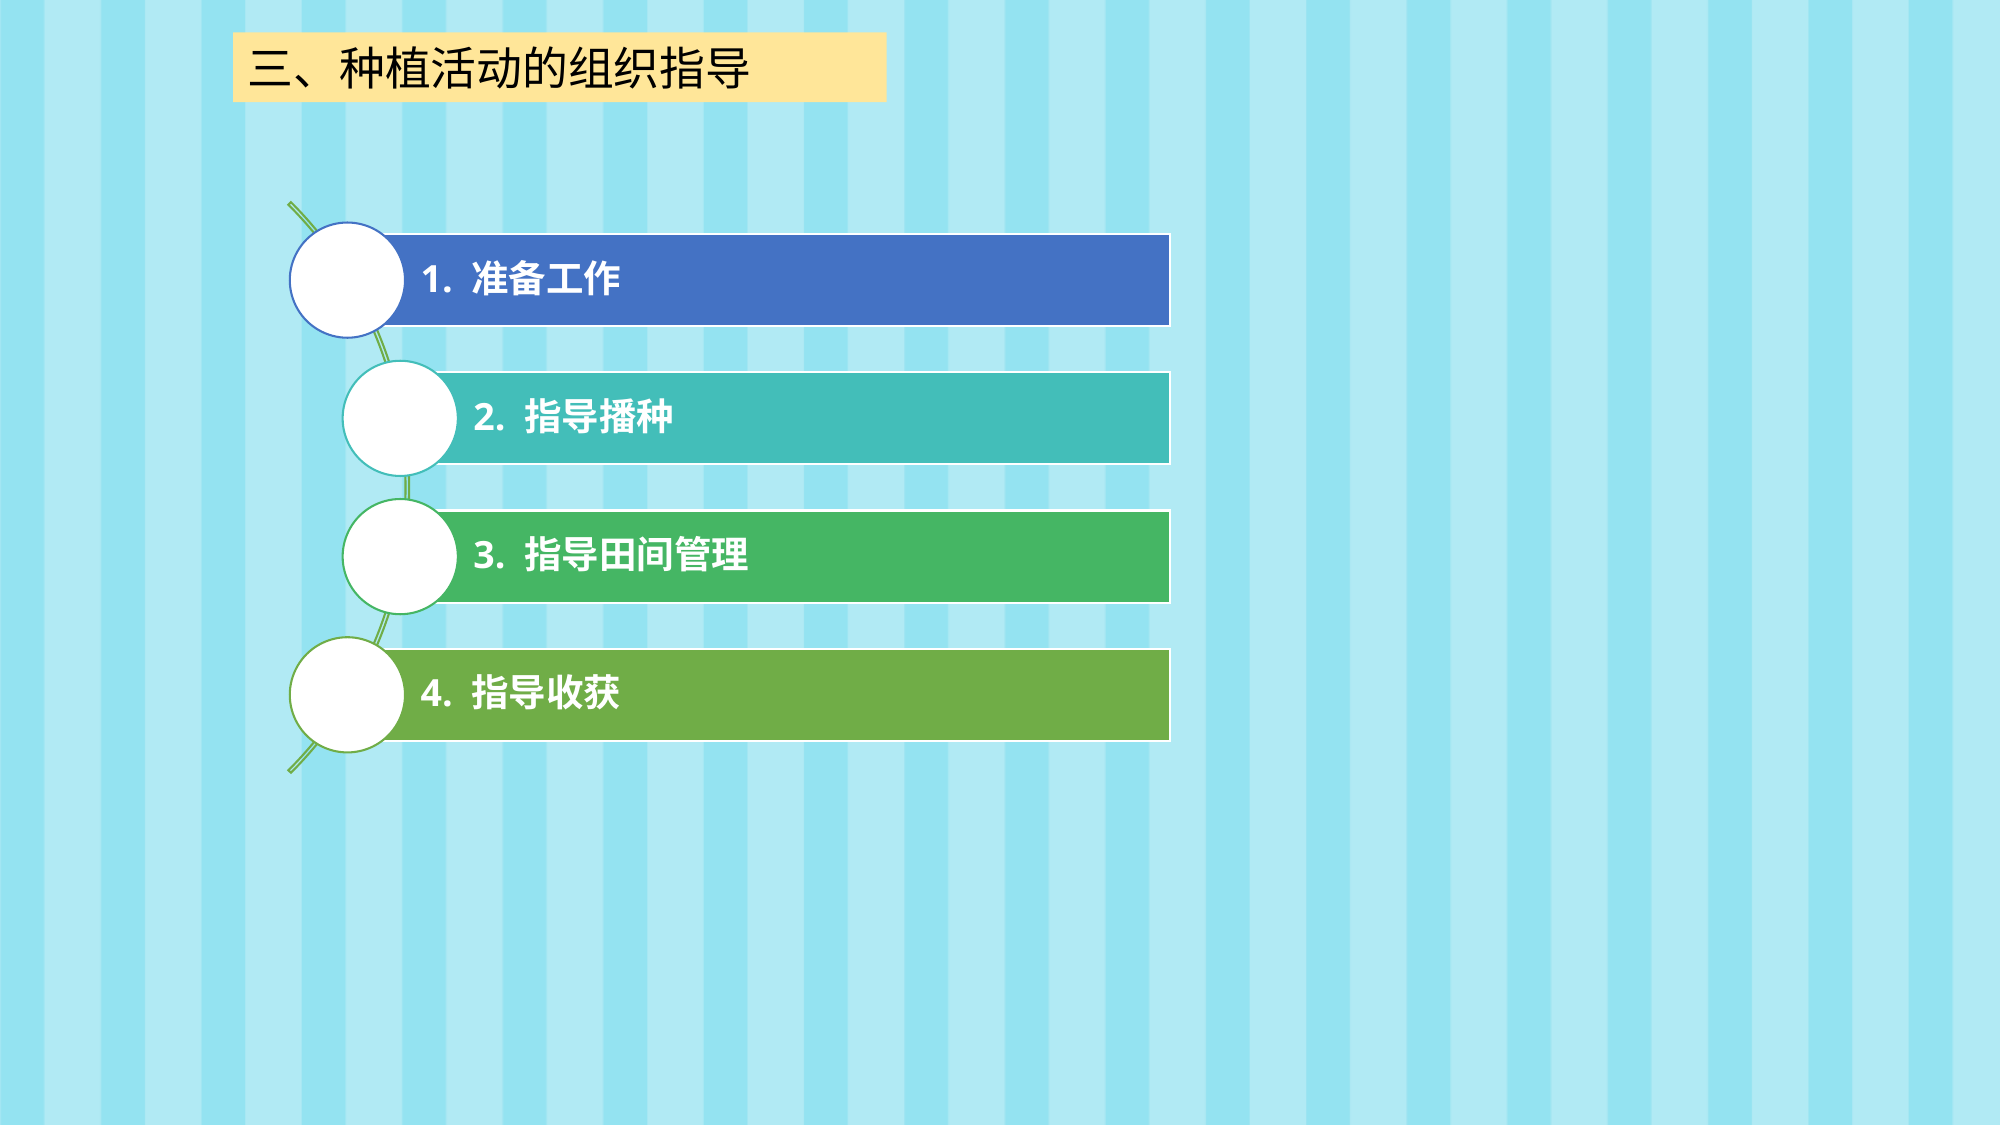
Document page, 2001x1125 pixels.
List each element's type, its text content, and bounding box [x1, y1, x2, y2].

text_box 三、种植活动的组织指导 [233, 32, 887, 103]
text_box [279, 187, 1178, 787]
picture [0, 0, 2000, 1125]
